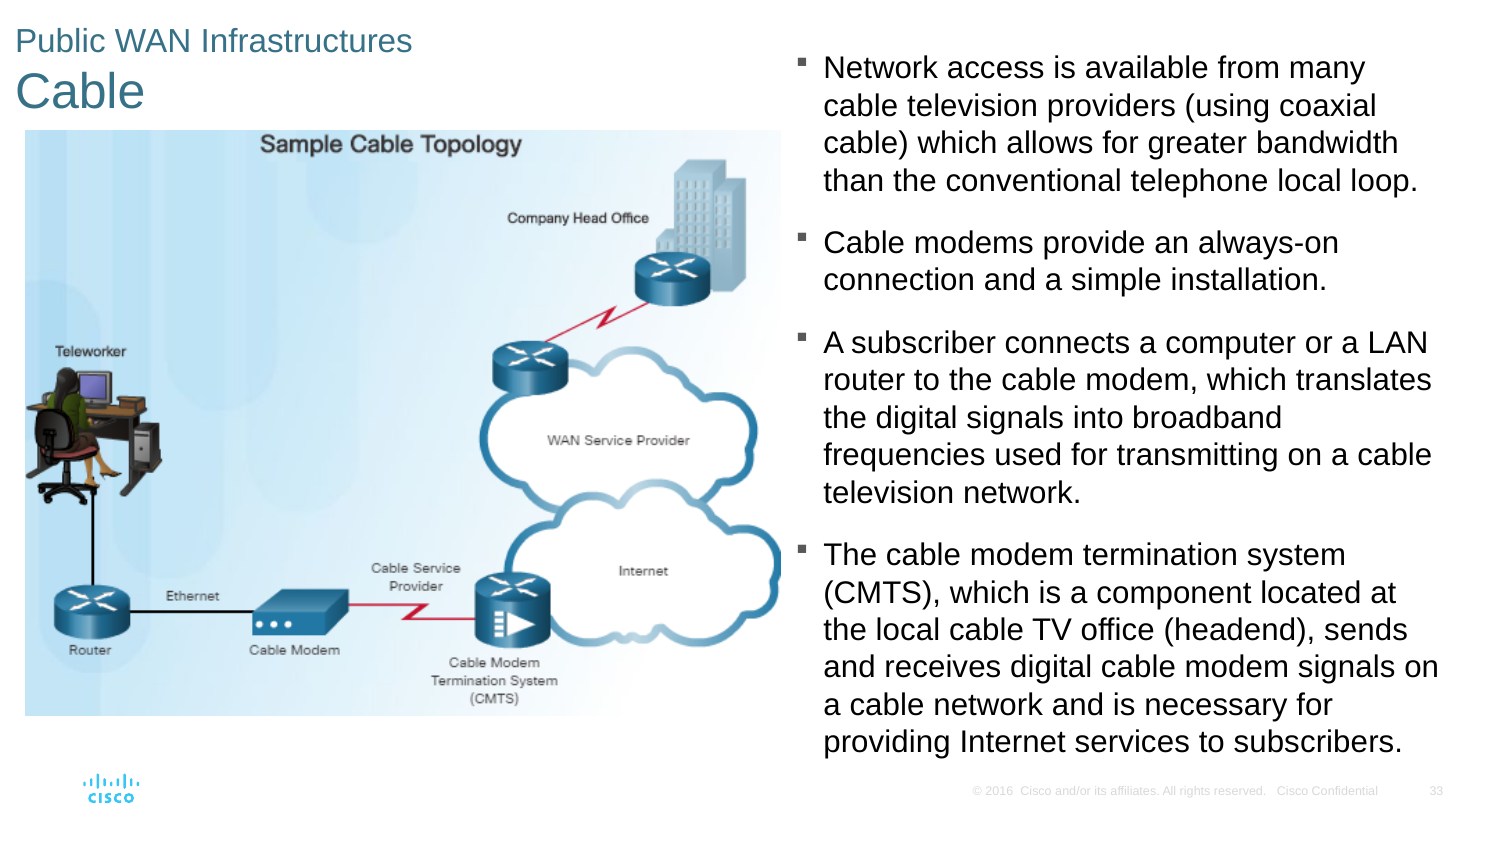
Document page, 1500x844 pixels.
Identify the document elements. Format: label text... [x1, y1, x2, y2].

list Network access is available from many cable television providers (using coaxial cable) which allows for greater bandwidth than the conventional telephone local loop. Cable modems provide an always-on connection and a simple installation. A subscriber connects a computer or a LAN router to the cable modem, which translates the digital signals into broadband frequencies used for transmitting on a cable television network. The cable modem termination system (CMTS), which is a component located at the local cable TV office (headend), sends and receives digital cable modem signals on a cable network and is necessary for providing Internet services to subscribers. [780, 39, 1473, 799]
picture [25, 130, 781, 716]
title Public WAN Infrastructures Cable [0, 6, 1035, 131]
